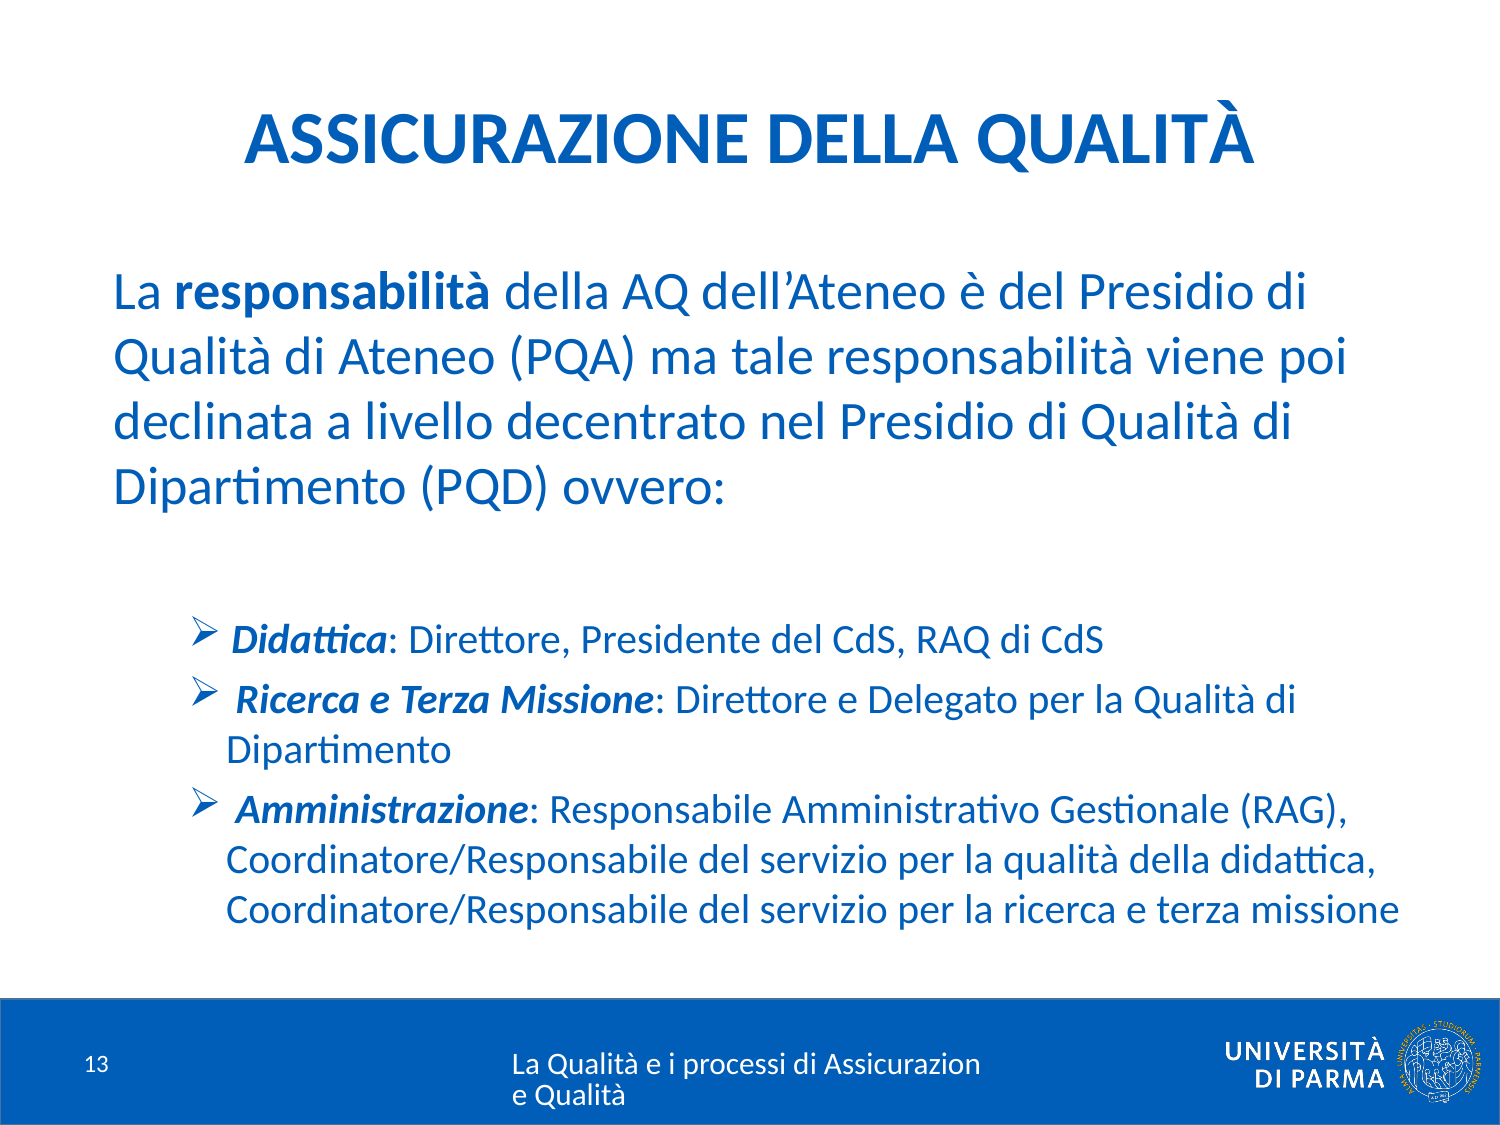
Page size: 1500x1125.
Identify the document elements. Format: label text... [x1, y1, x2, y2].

picture [1226, 1021, 1481, 1103]
text_box La responsabilità della AQ dell’Ateneo è del Presidio di Qualità di Ateneo (PQA) ma tale responsabilità viene poi declinata a livello decentrato nel Presidio di Qualità di Dipartimento (PQD) ovvero: Didattica: Direttore, Presidente del CdS, RAQ di CdS Ricerca e Terza Missione: Direttore e Delegato per la Qualità di Dipartimento Amministrazione: Responsabile Amministrativo Gestionale (RAG), Coordinatore/Responsabile del servizio per la qualità della didattica, Coordinatore/Responsabile del servizio per la ricerca e terza missione [98, 247, 1427, 956]
title ASSICURAZIONE DELLA QUALITÀ [103, 30, 1397, 247]
footer La Qualità e i processi di Assicurazione Qualità [496, 1021, 1004, 1103]
slide_number 13 [68, 1021, 406, 1103]
